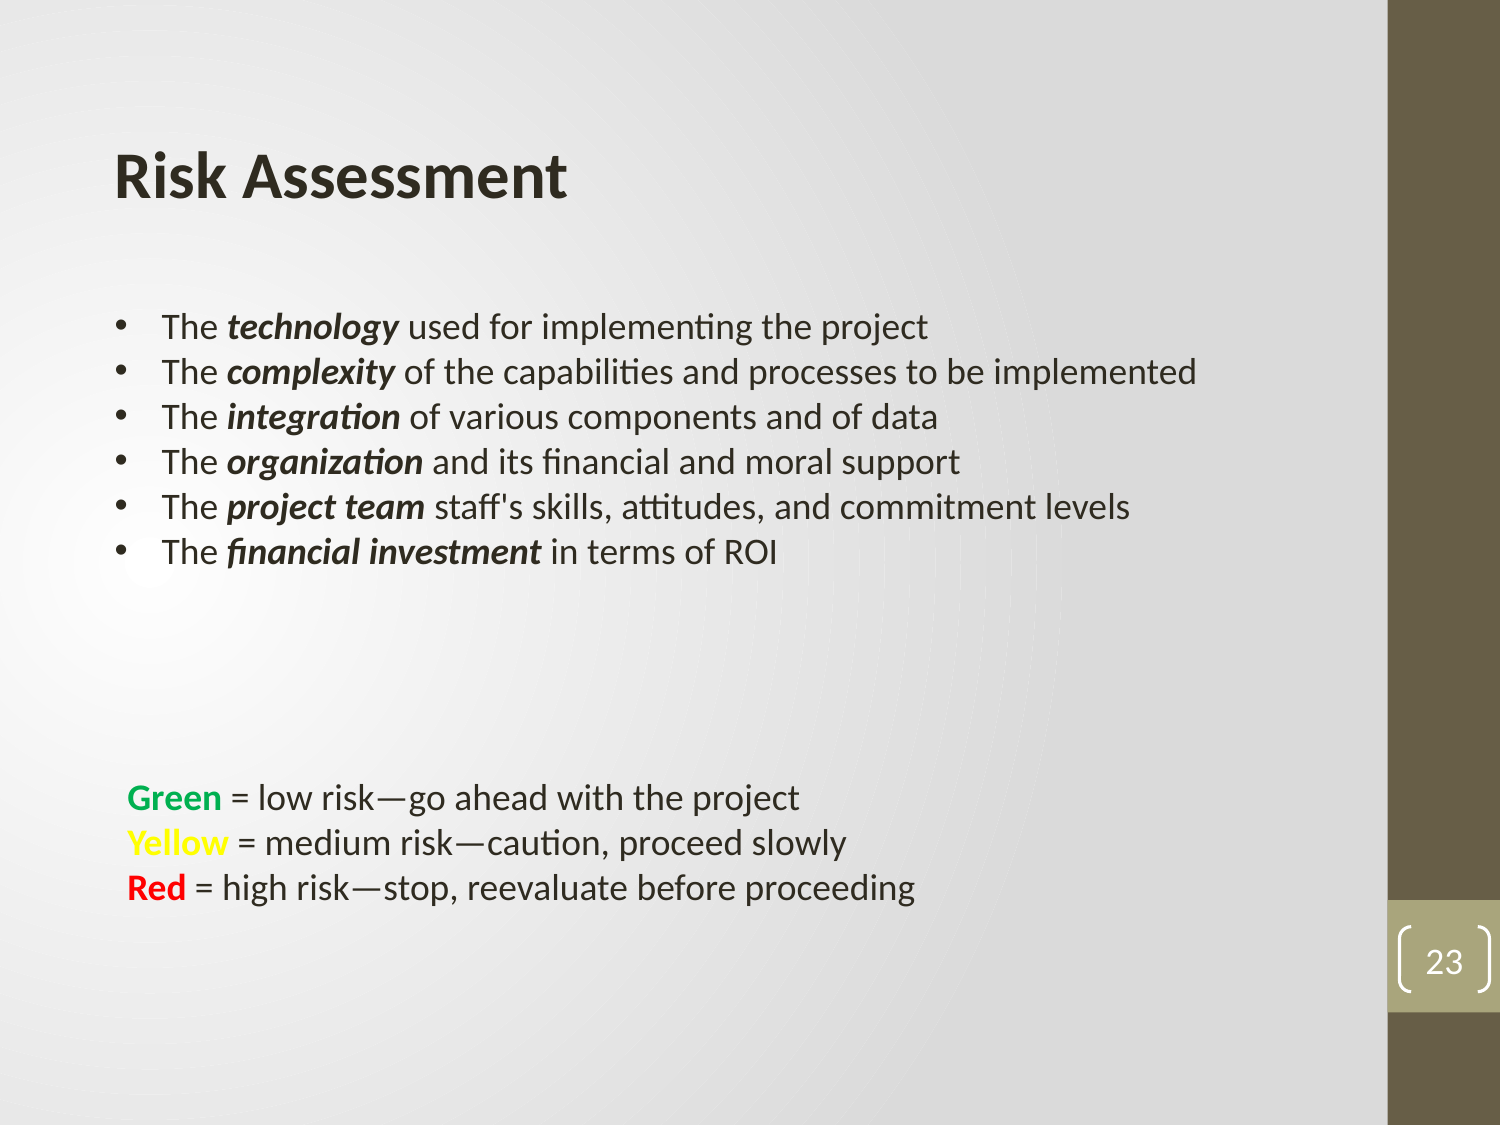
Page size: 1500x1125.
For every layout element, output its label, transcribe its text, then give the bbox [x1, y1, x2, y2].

slide_number 23 [1397, 925, 1492, 994]
text_box Risk Assessment The technology used for implementing the project The complexity of the capabilities and processes to be implemented The integration of various components and of data The organization and its financial and moral support The project team staff's skills, attitudes, and commitment levels The financial investment in terms of ROI [99, 124, 1300, 580]
text_box Green = low risk—go ahead with the project Yellow = medium risk—caution, proceed slowly Red = high risk—stop, reevaluate before proceeding [112, 765, 1163, 916]
